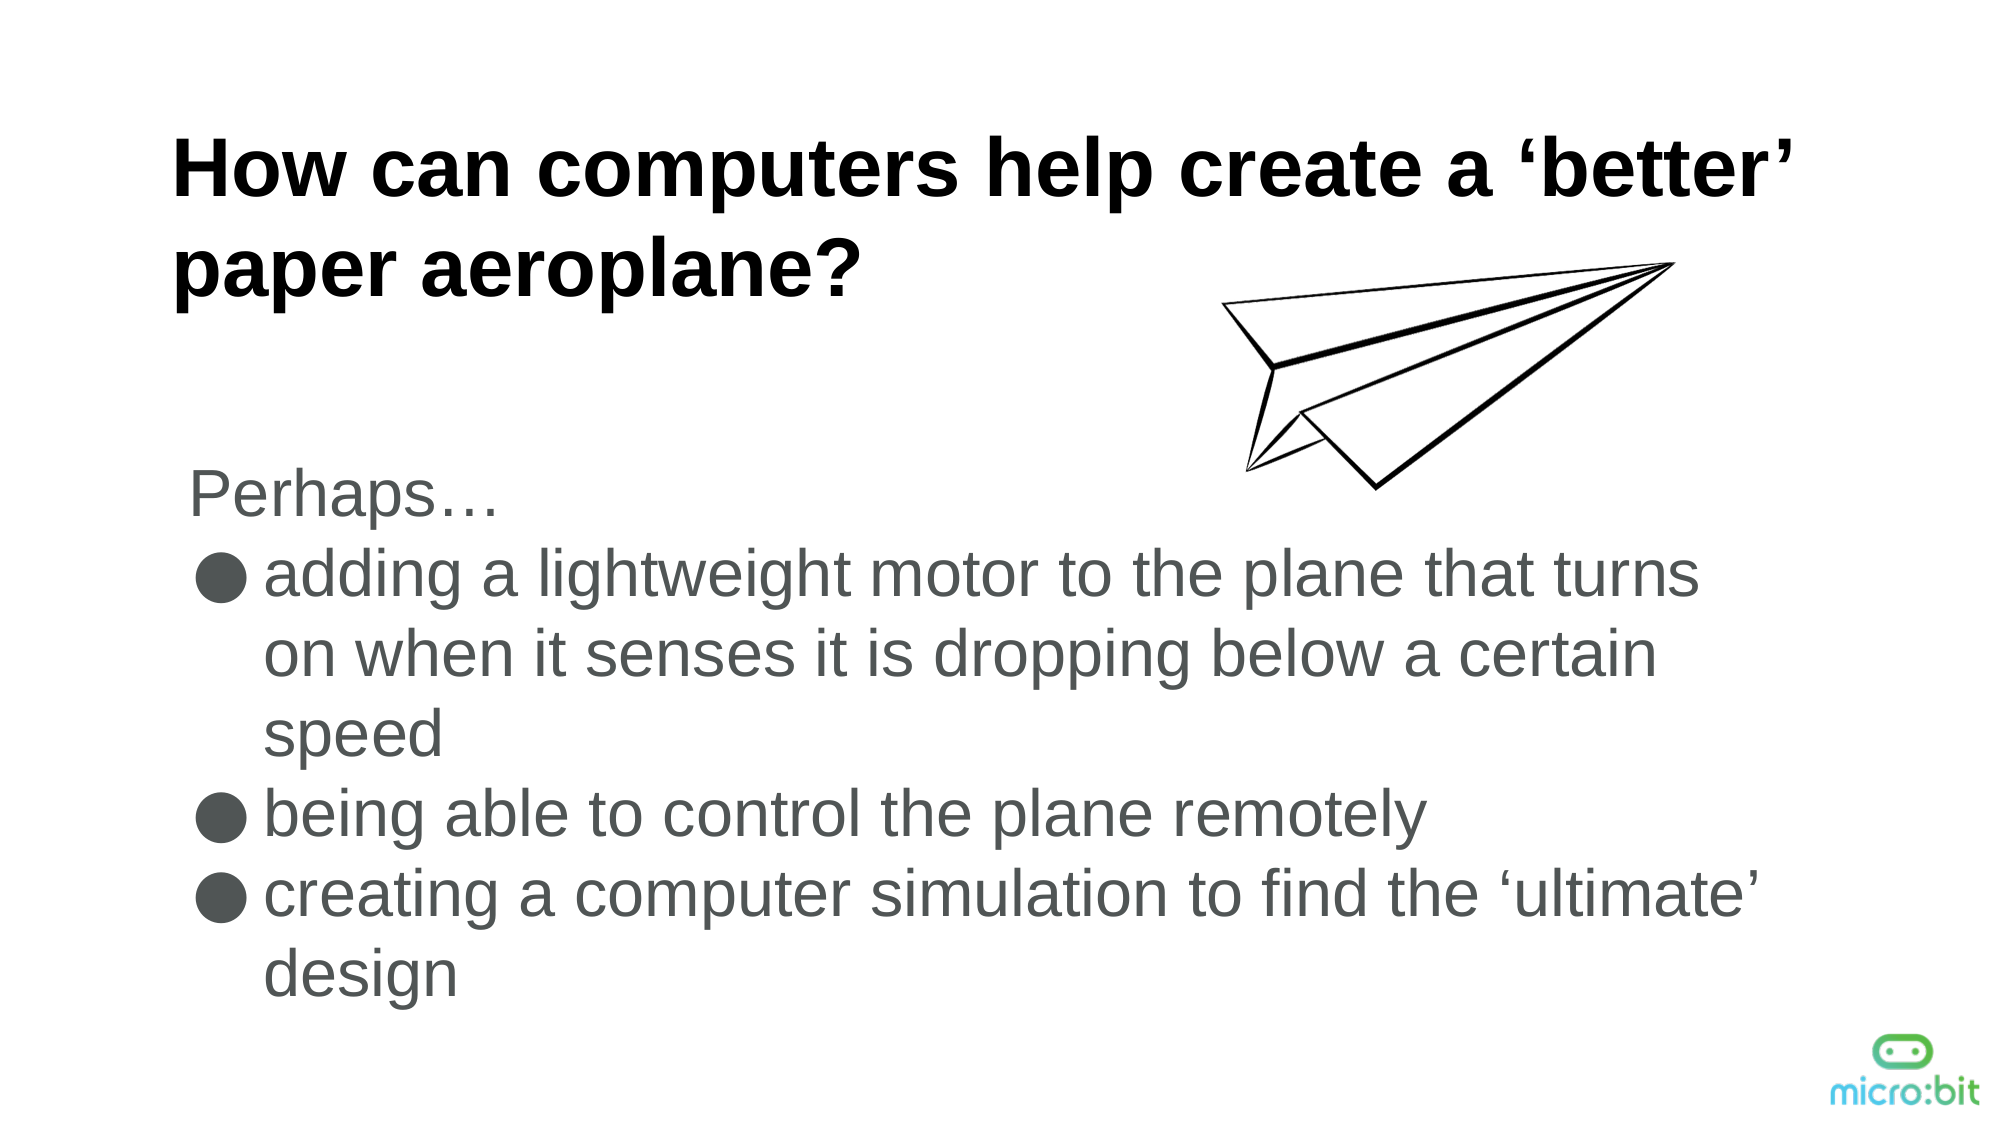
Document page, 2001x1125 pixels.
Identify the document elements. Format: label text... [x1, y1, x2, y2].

picture [1221, 262, 1677, 492]
text_box Perhaps… adding a lightweight motor to the plane that turns on when it senses it is dropping below a certain speed being able to control the plane remotely creating a computer simulation to find the ‘ultimate’ design [173, 434, 1805, 599]
text_box How can computers help create a ‘better’ paper aeroplane? [156, 105, 1909, 929]
picture [1830, 1029, 1980, 1106]
